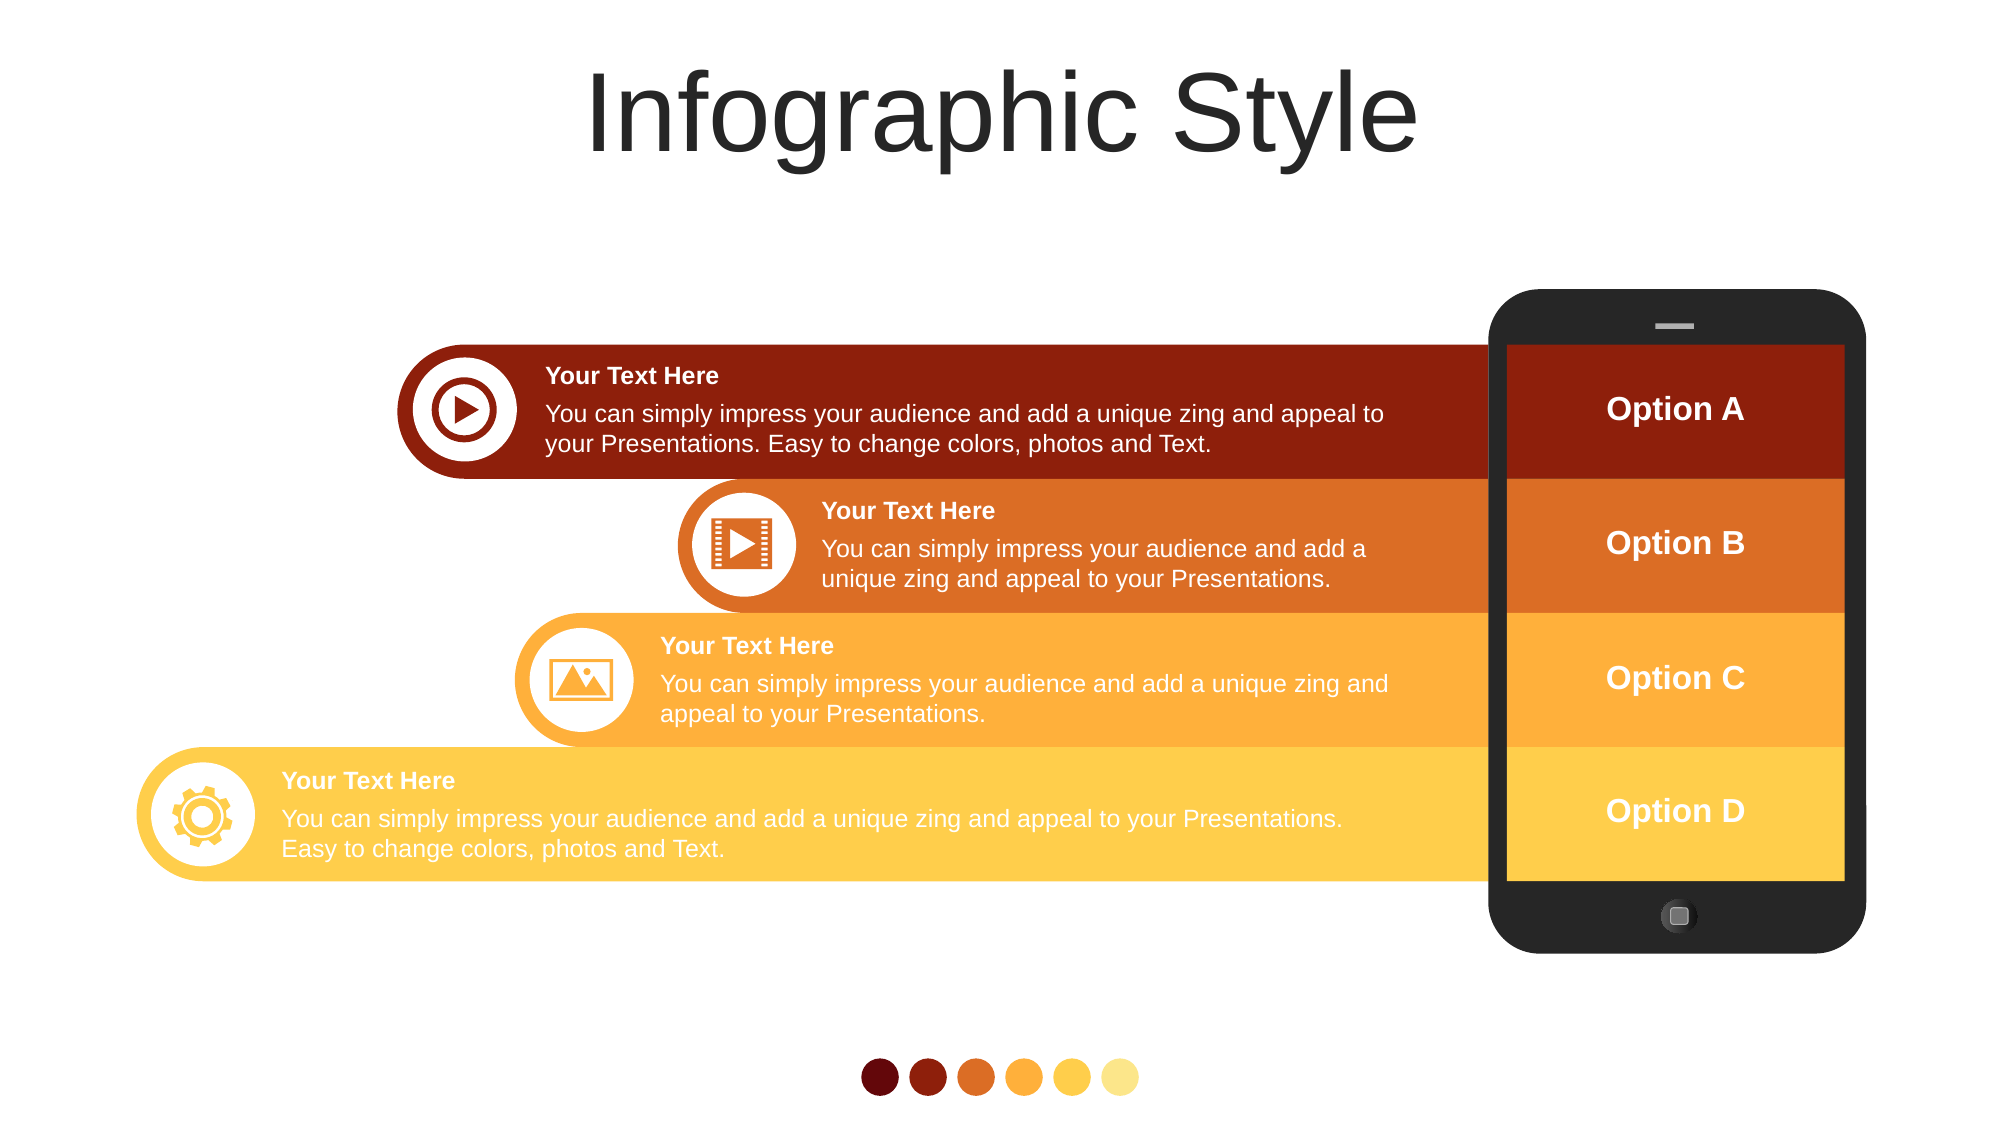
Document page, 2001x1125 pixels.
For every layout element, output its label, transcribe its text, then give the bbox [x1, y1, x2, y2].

text_box [528, 626, 635, 733]
text_box [135, 746, 1488, 883]
text_box [411, 356, 518, 463]
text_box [806, 487, 1407, 602]
text_box [691, 491, 798, 598]
text_box [396, 343, 1488, 480]
text_box [676, 477, 1488, 611]
text_box [548, 658, 614, 702]
text_box [170, 784, 234, 849]
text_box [1506, 344, 1845, 882]
list Infographic Style [53, 55, 1952, 175]
text_box [149, 761, 257, 868]
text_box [645, 622, 1407, 736]
text_box [513, 611, 1488, 746]
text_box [266, 757, 1407, 871]
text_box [1488, 289, 1867, 954]
text_box [430, 376, 498, 444]
text_box [710, 517, 773, 570]
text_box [530, 352, 1412, 467]
